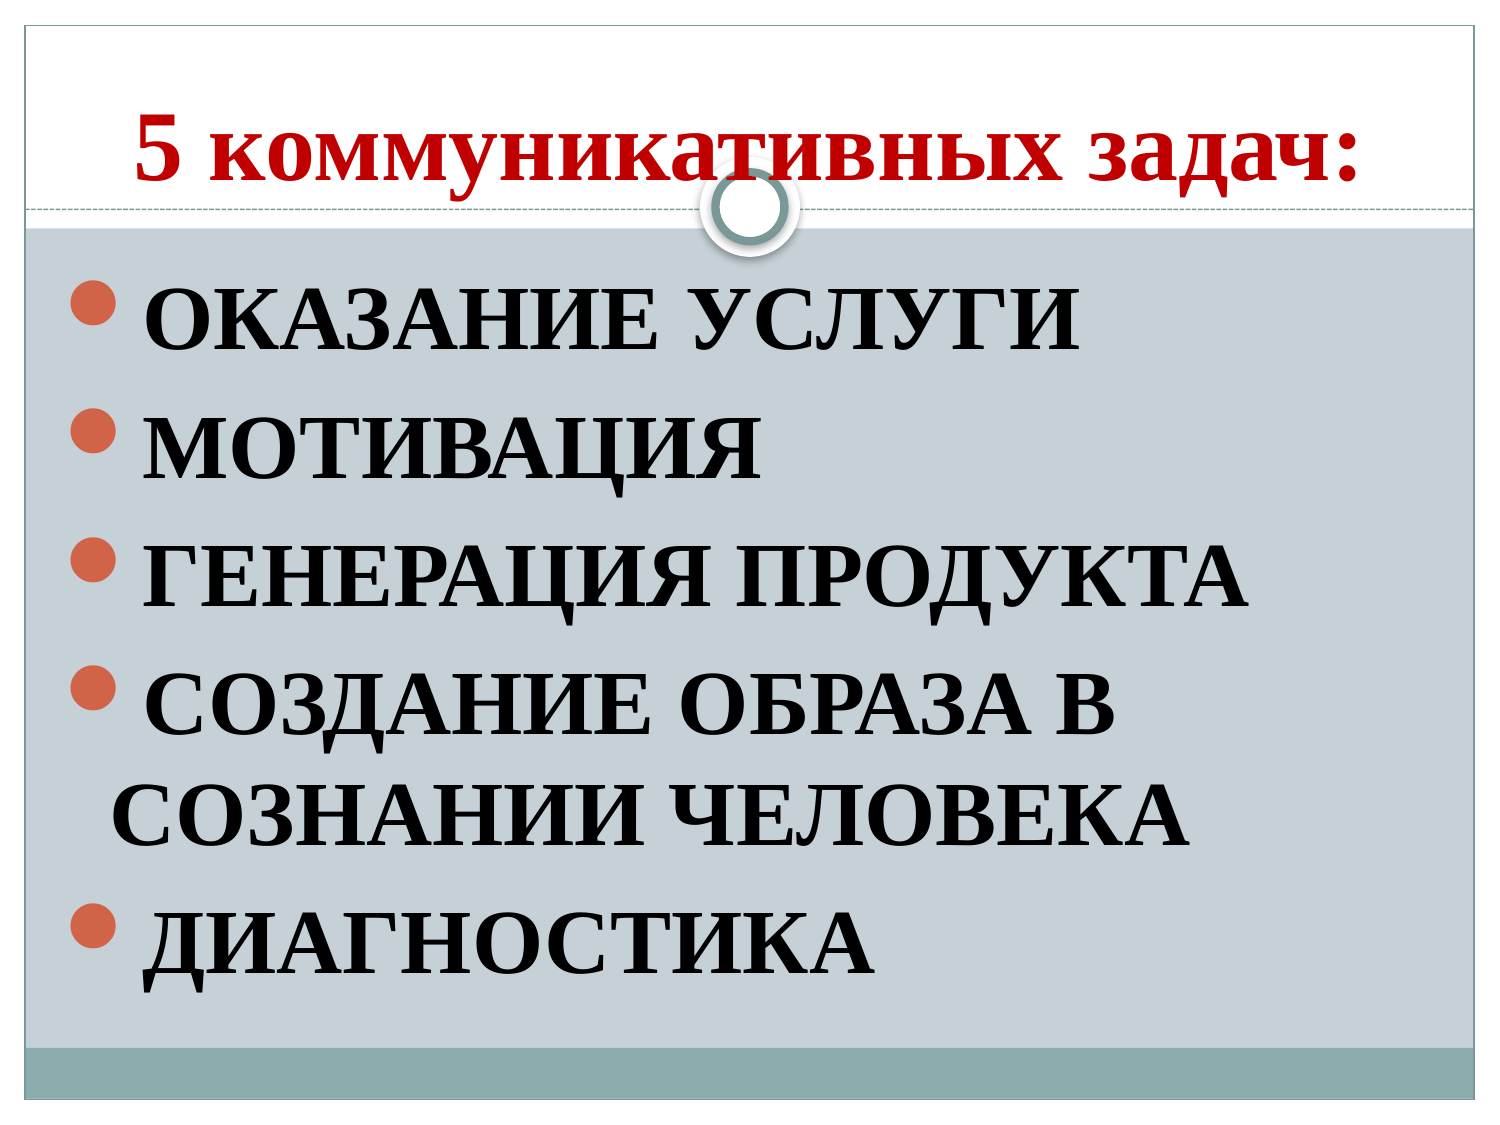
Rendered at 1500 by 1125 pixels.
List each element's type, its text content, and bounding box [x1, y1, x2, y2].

title 5 коммуникативных задач: [49, 37, 1450, 209]
list ОКАЗАНИЕ УСЛУГИ МОТИВАЦИЯ ГЕНЕРАЦИЯ ПРОДУКТА СОЗДАНИЕ ОБРАЗА В СОЗНАНИИ ЧЕЛОВЕКА ДИАГНОСТИКА [49, 250, 1445, 1001]
